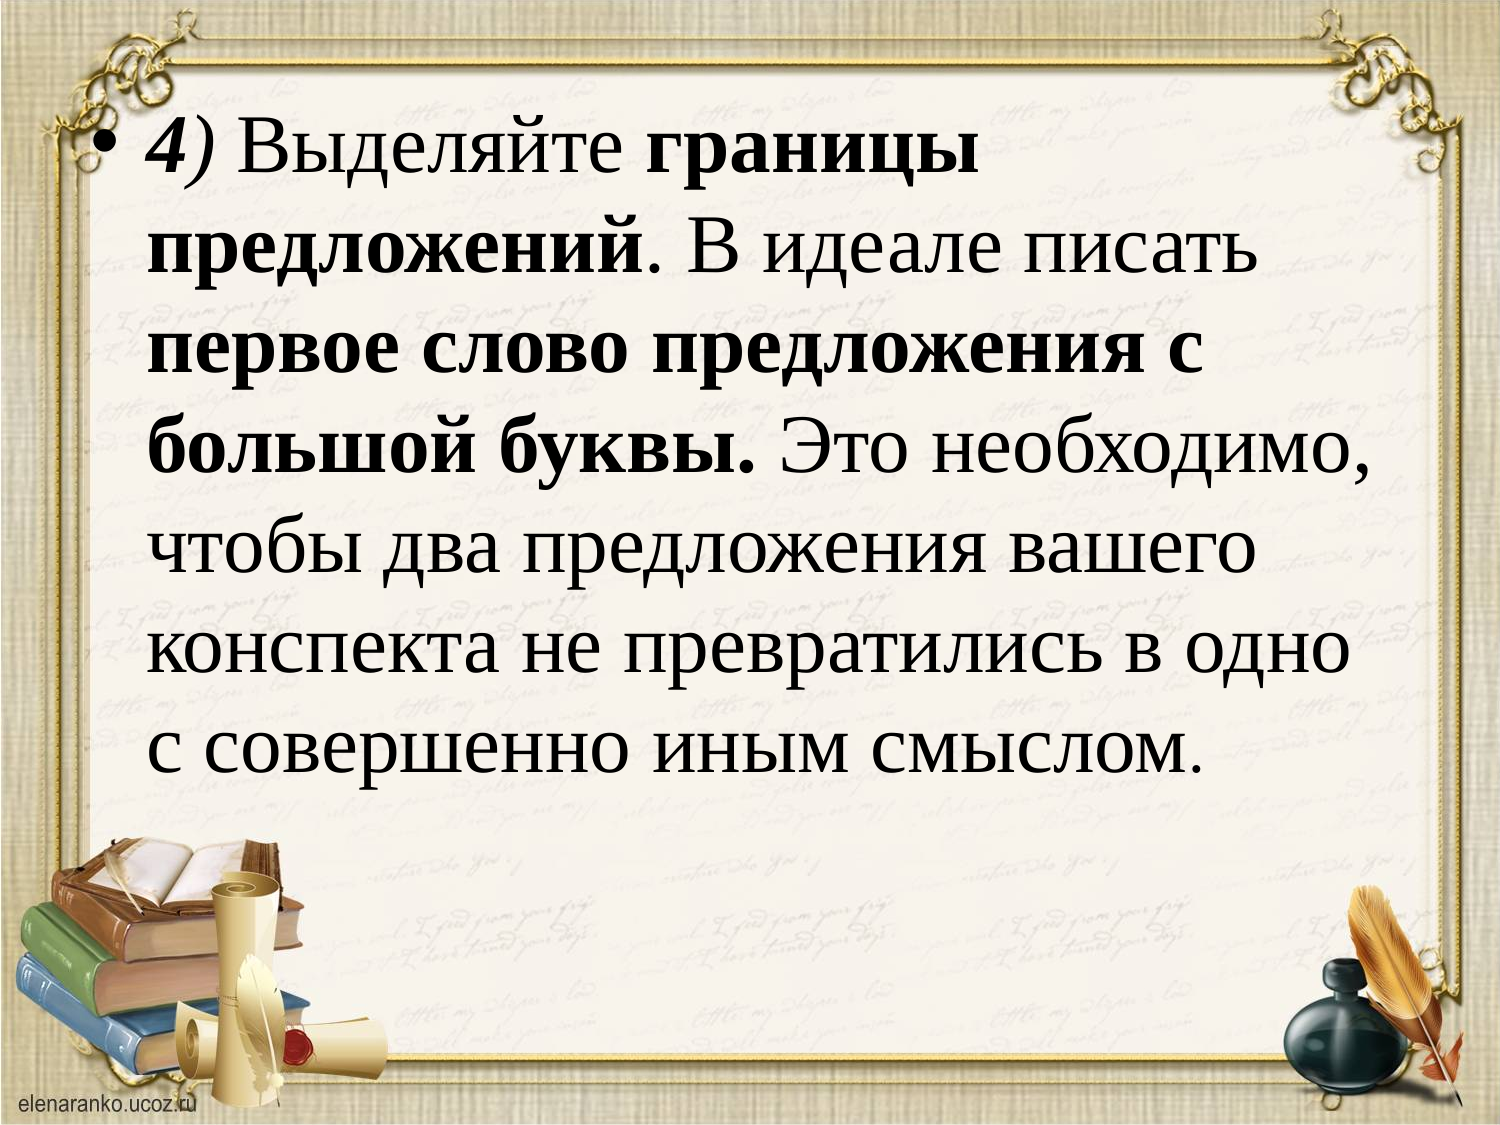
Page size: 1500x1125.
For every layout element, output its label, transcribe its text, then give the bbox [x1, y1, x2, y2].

list 4) Выделяйте границы предложений. В идеале писать первое слово предложения с большой буквы. Это необходимо, чтобы два предложения вашего конспекта не превратились в одно с совершенно иным смыслом. [75, 82, 1425, 1005]
picture [0, 0, 1500, 1125]
